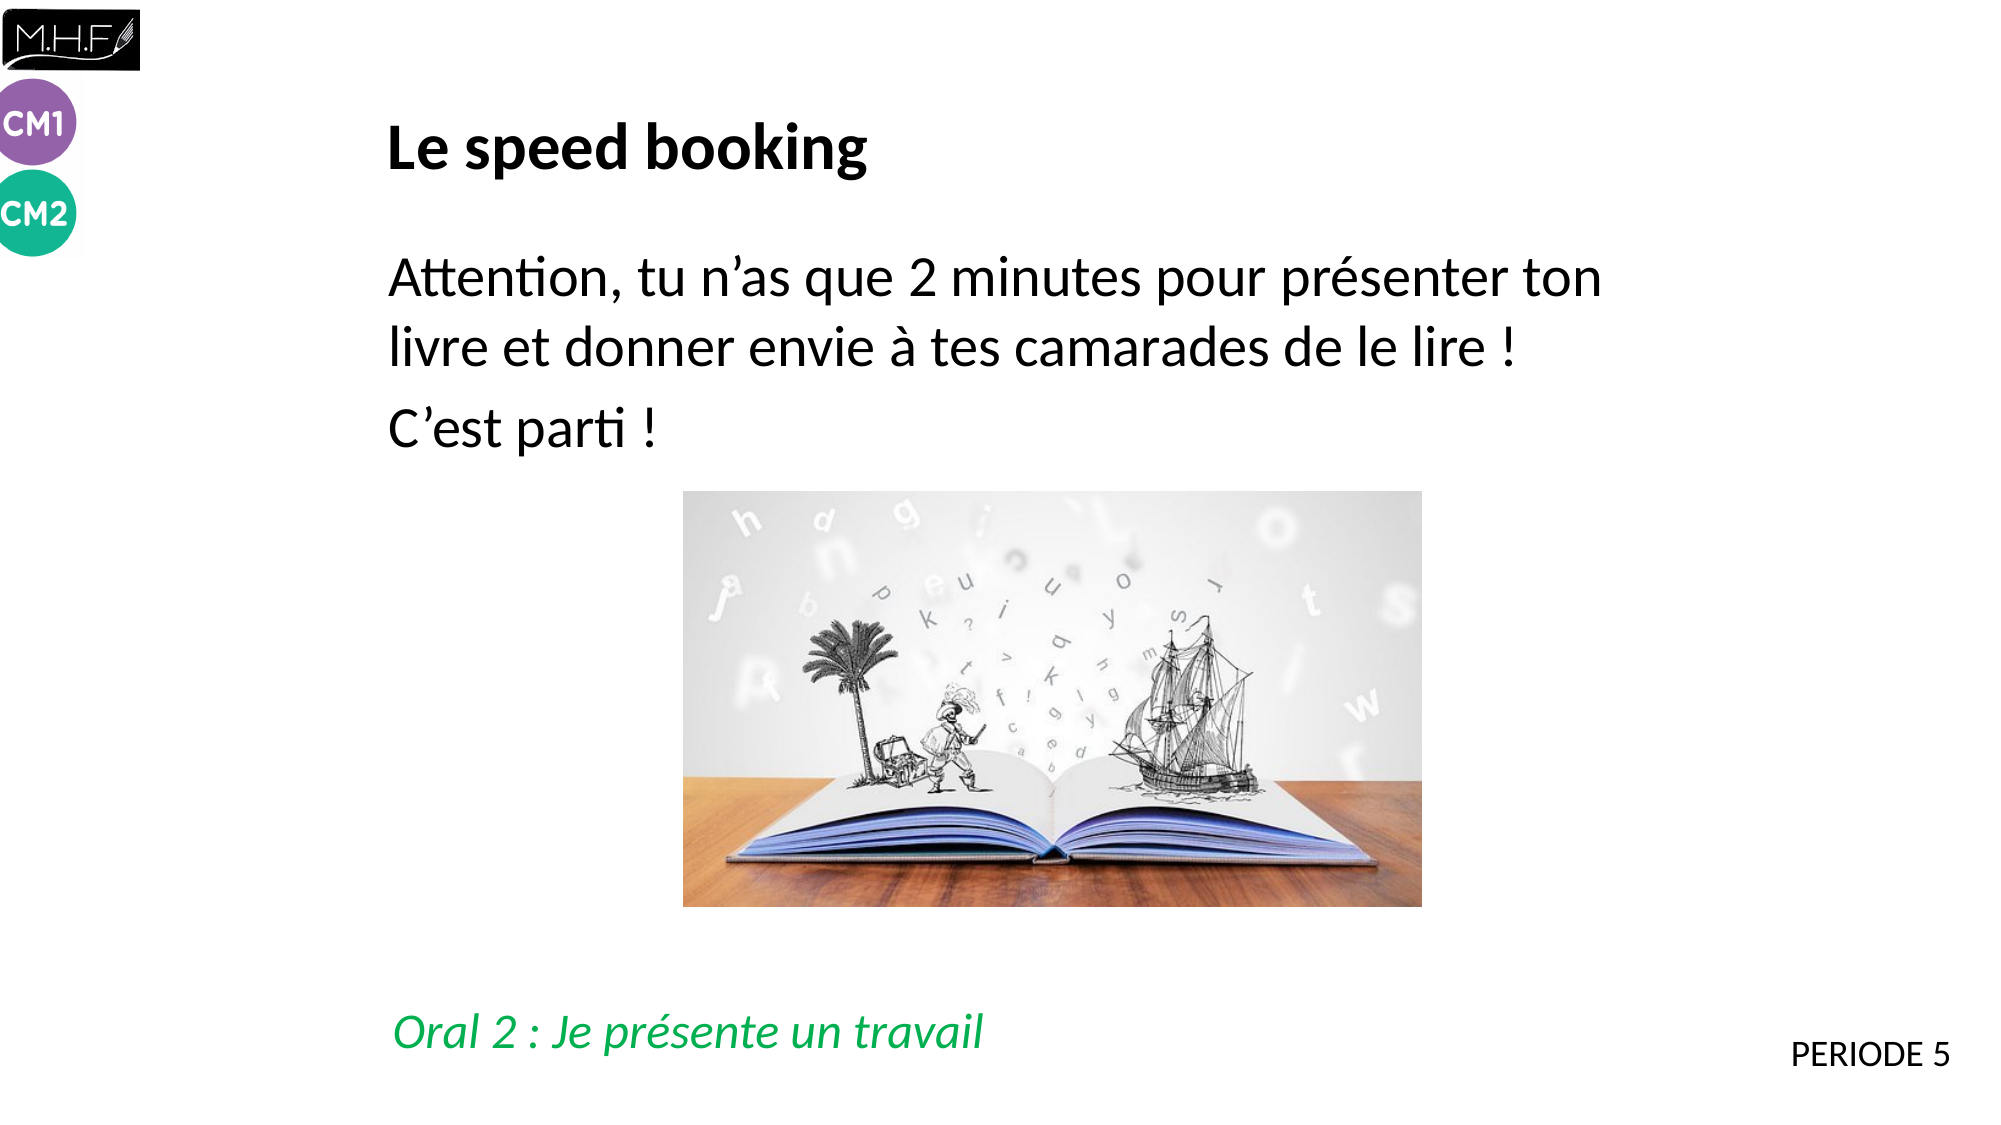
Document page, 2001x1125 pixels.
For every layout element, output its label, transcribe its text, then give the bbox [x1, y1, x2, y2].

text_box Attention, tu n’as que 2 minutes pour présenter ton livre et donner envie à tes camarades de le lire ! C’est parti ! [373, 230, 1722, 482]
text_box Oral 2 : Je présente un travail [377, 990, 1502, 1083]
text_box Le speed booking [372, 74, 1048, 191]
text_box PERIODE 5 [1502, 1021, 1967, 1082]
picture [0, 7, 140, 259]
picture [683, 491, 1422, 908]
